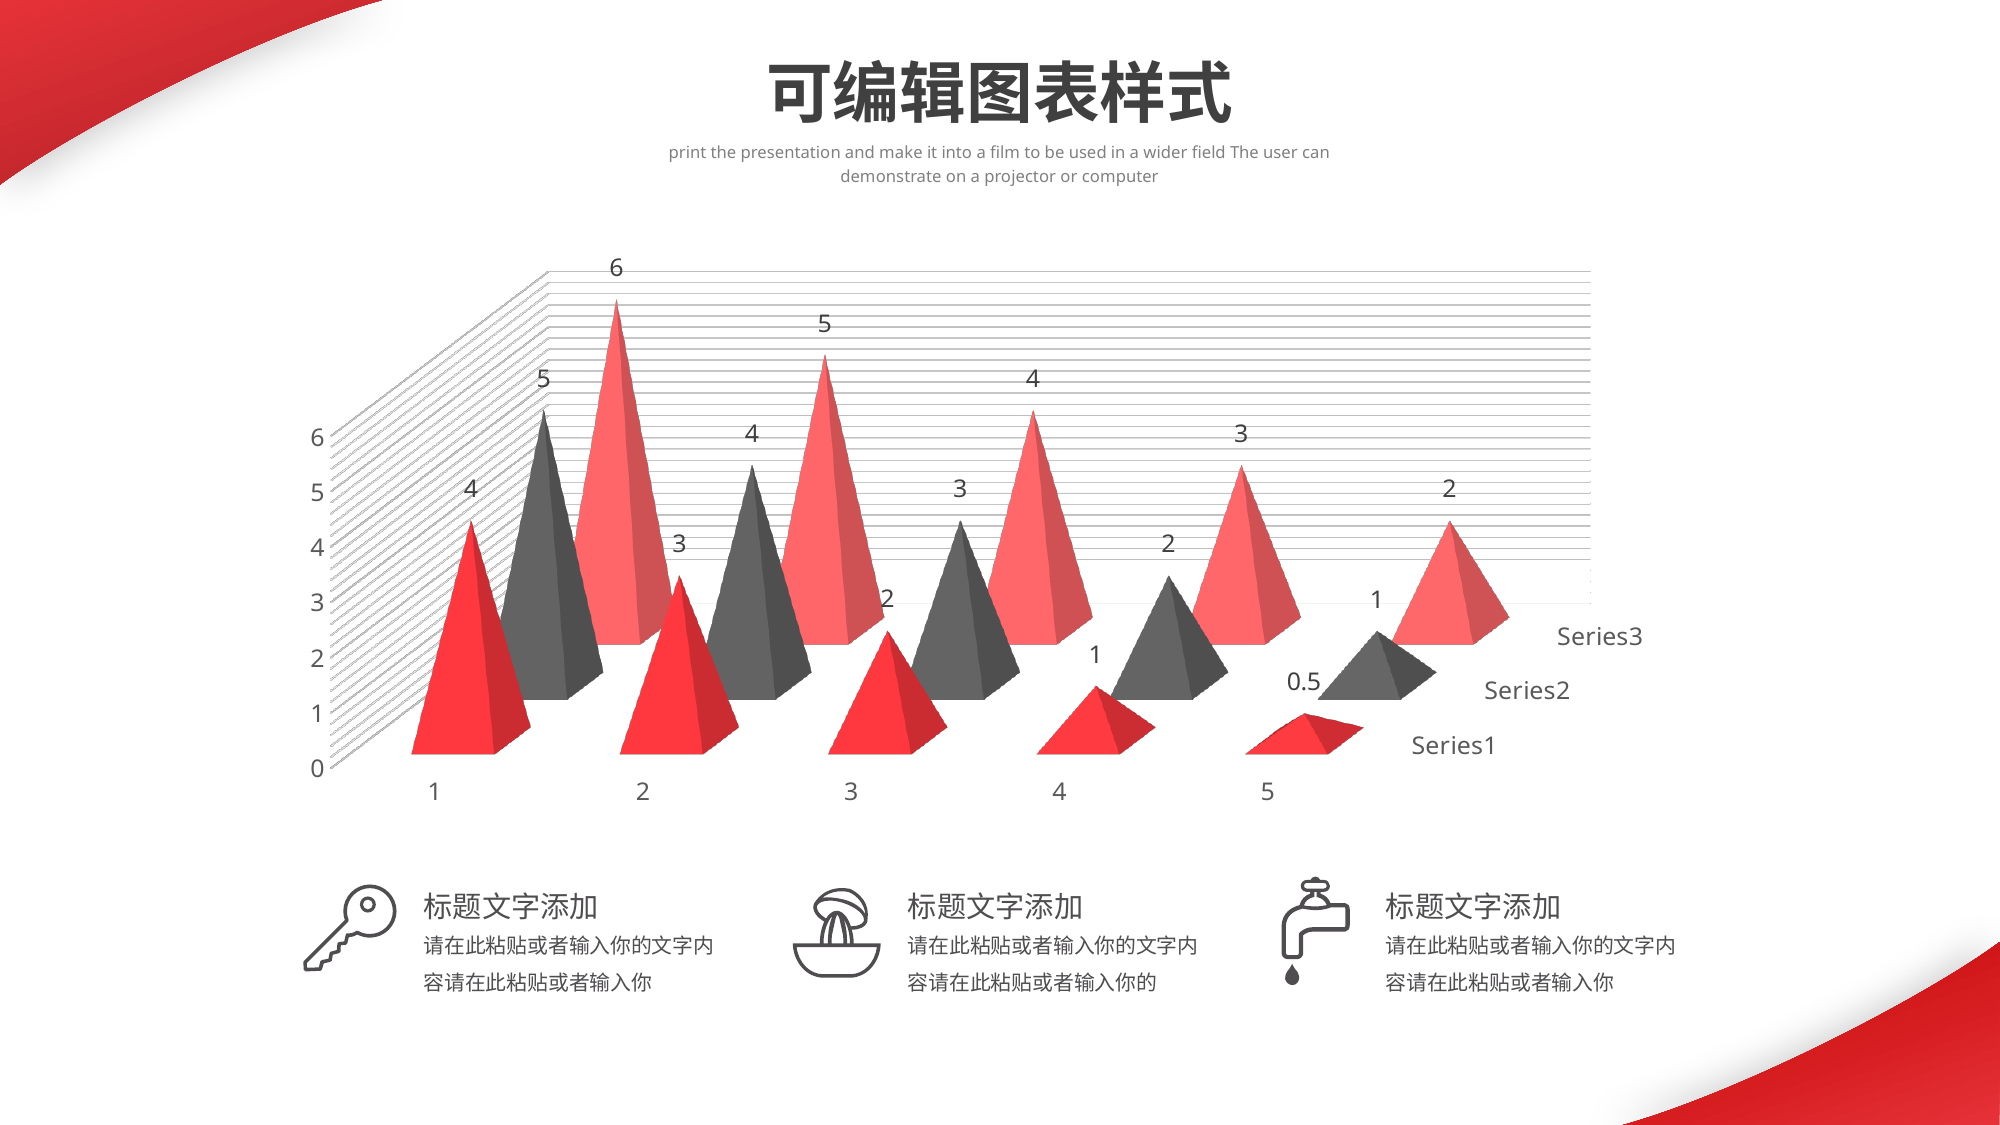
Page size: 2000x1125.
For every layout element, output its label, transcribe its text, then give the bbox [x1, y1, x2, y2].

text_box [303, 884, 397, 972]
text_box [1281, 876, 1350, 987]
text_box [792, 888, 881, 978]
chart [265, 250, 1689, 820]
text_box 标题文字添加 [892, 863, 1223, 912]
text_box 请在此粘贴或者输入你的文字内容请在此粘贴或者输入你 [408, 912, 739, 1006]
text_box 请在此粘贴或者输入你的文字内容请在此粘贴或者输入你 [1370, 912, 1701, 1006]
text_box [649, 43, 1351, 195]
text_box 标题文字添加 [1370, 863, 1701, 912]
text_box 请在此粘贴或者输入你的文字内容请在此粘贴或者输入你的 [892, 912, 1223, 1006]
text_box 标题文字添加 [408, 863, 739, 912]
